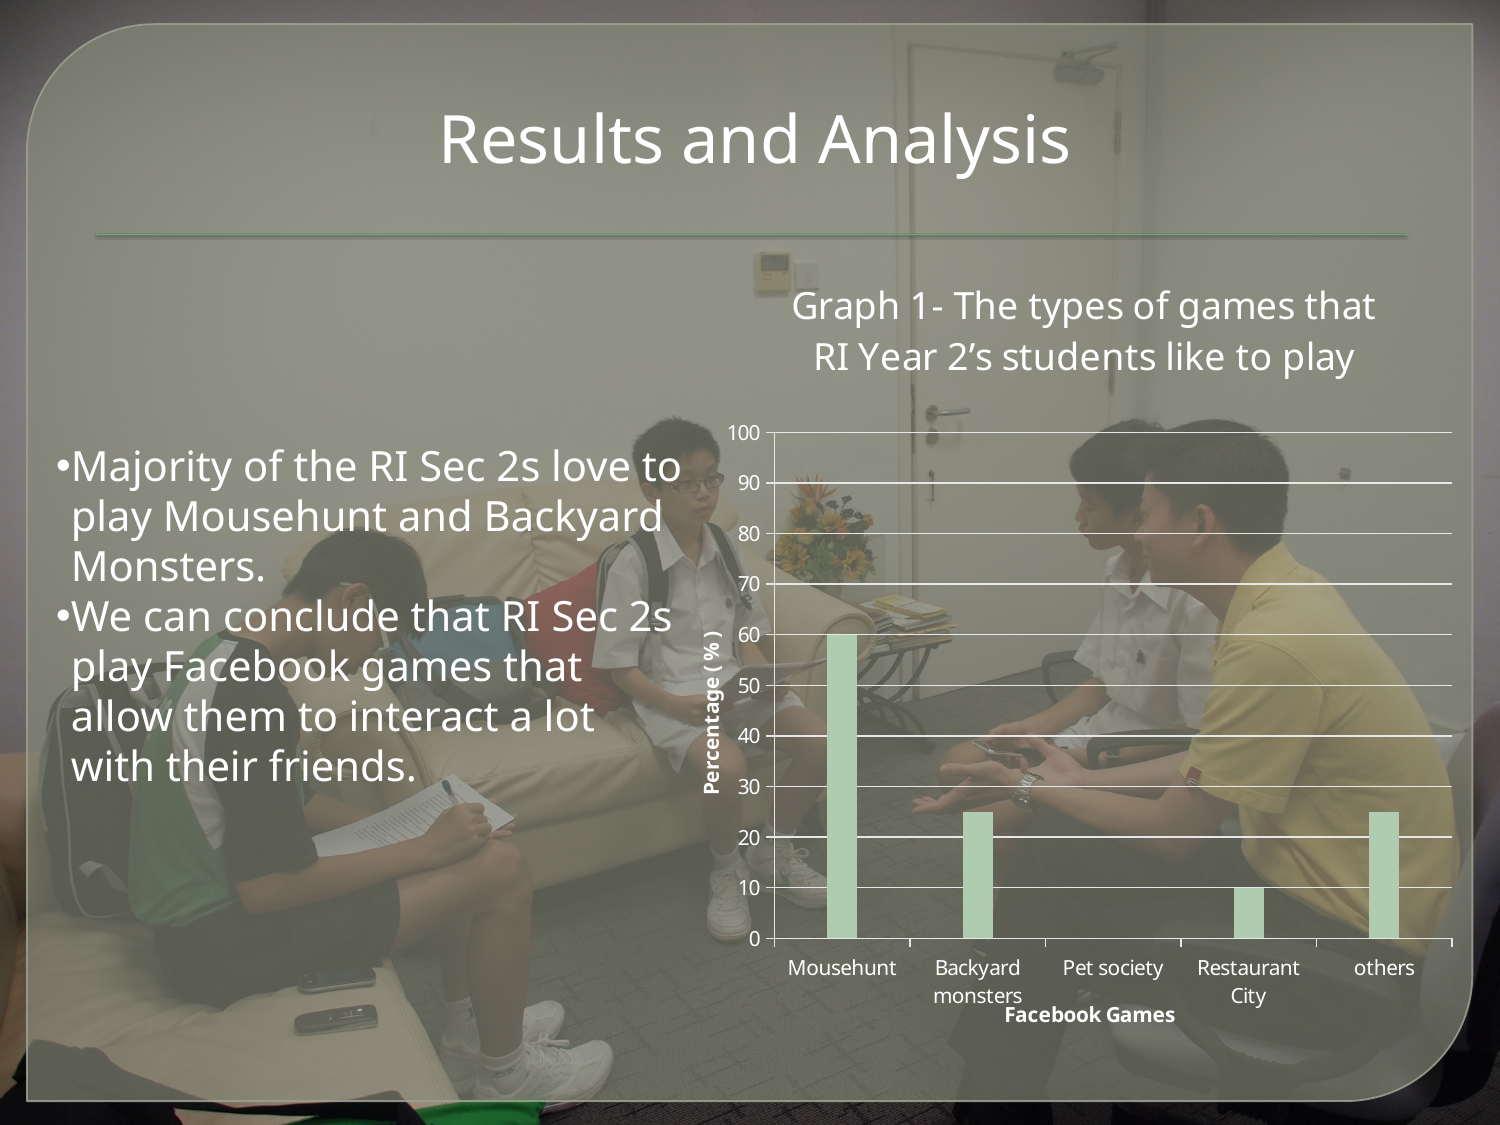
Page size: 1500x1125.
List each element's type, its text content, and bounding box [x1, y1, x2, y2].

picture [0, 0, 1500, 1125]
chart [690, 266, 1453, 1036]
text_box Results and Analysis [348, 89, 1164, 185]
text_box Majority of the RI Sec 2s love to play Mousehunt and Backyard Monsters. We can conclude that RI Sec 2s play Facebook games that allow them to interact a lot with their friends. [41, 432, 683, 798]
